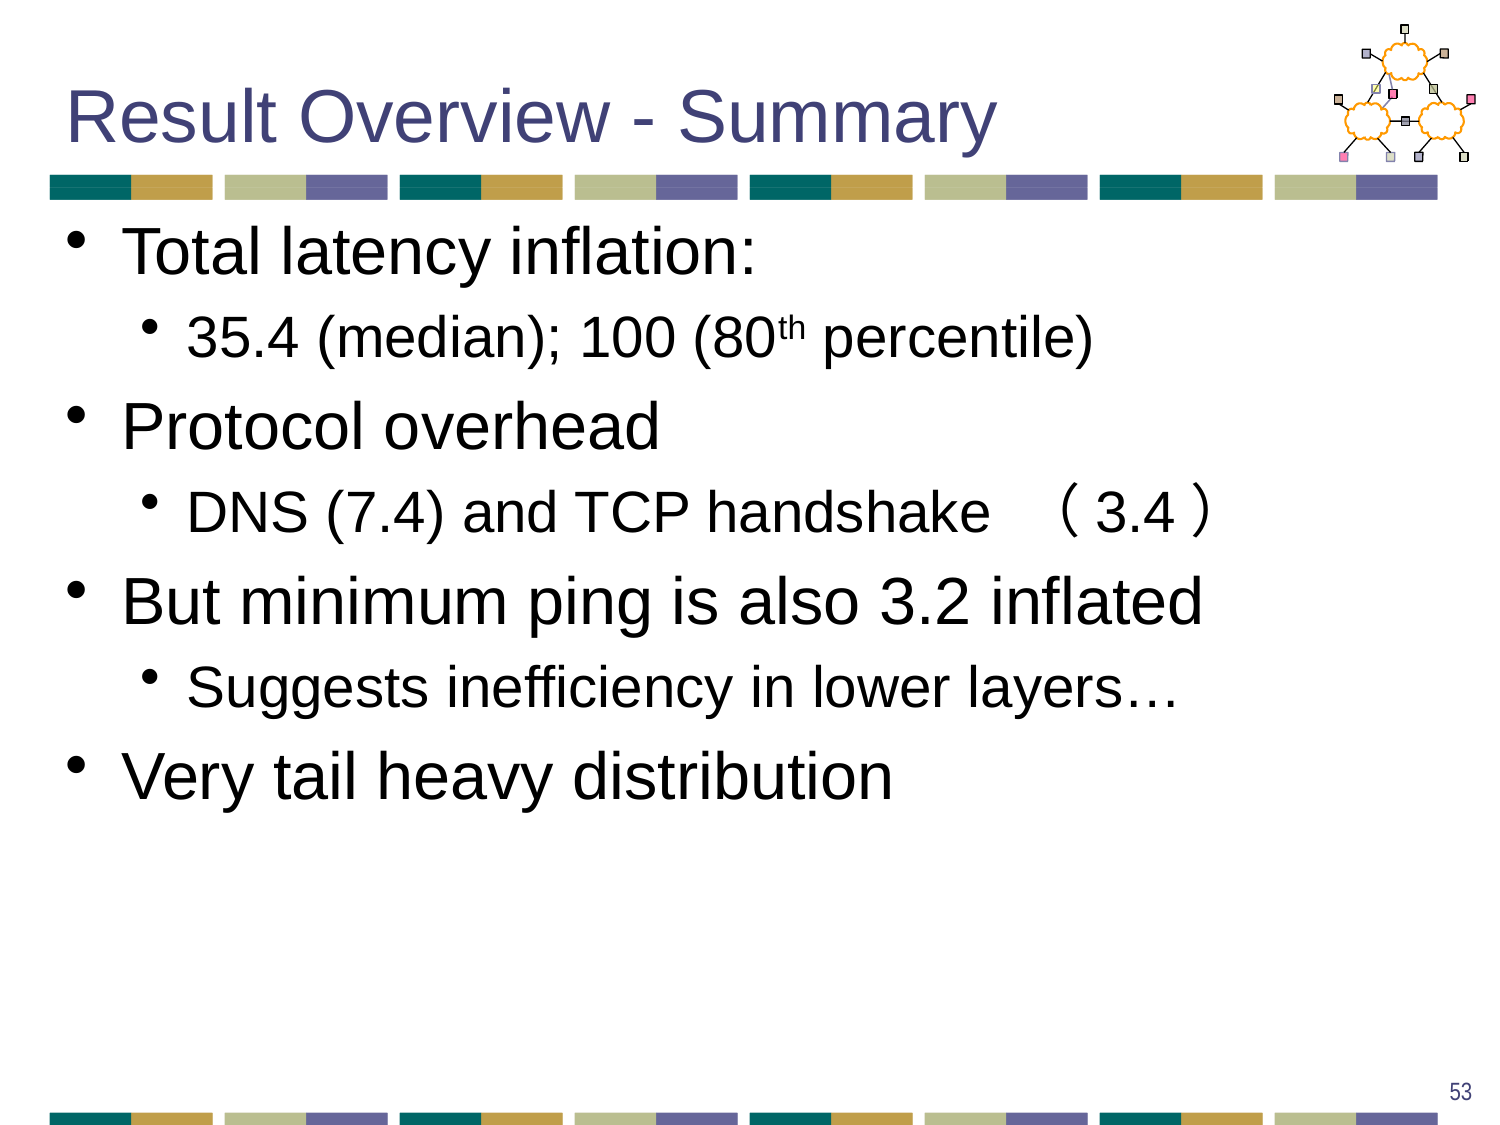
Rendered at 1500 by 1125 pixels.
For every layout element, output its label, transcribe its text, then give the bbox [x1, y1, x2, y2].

list Total latency inflation: 35.4 (median); 100 (80th percentile) Protocol overhead DNS (7.4) and TCP handshake （3.4） But minimum ping is also 3.2 inflated Suggests inefficiency in lower layers… Very tail heavy distribution [50, 200, 1438, 1000]
slide_number 53 [1174, 1037, 1488, 1113]
title Result Overview - Summary [50, 62, 1438, 163]
